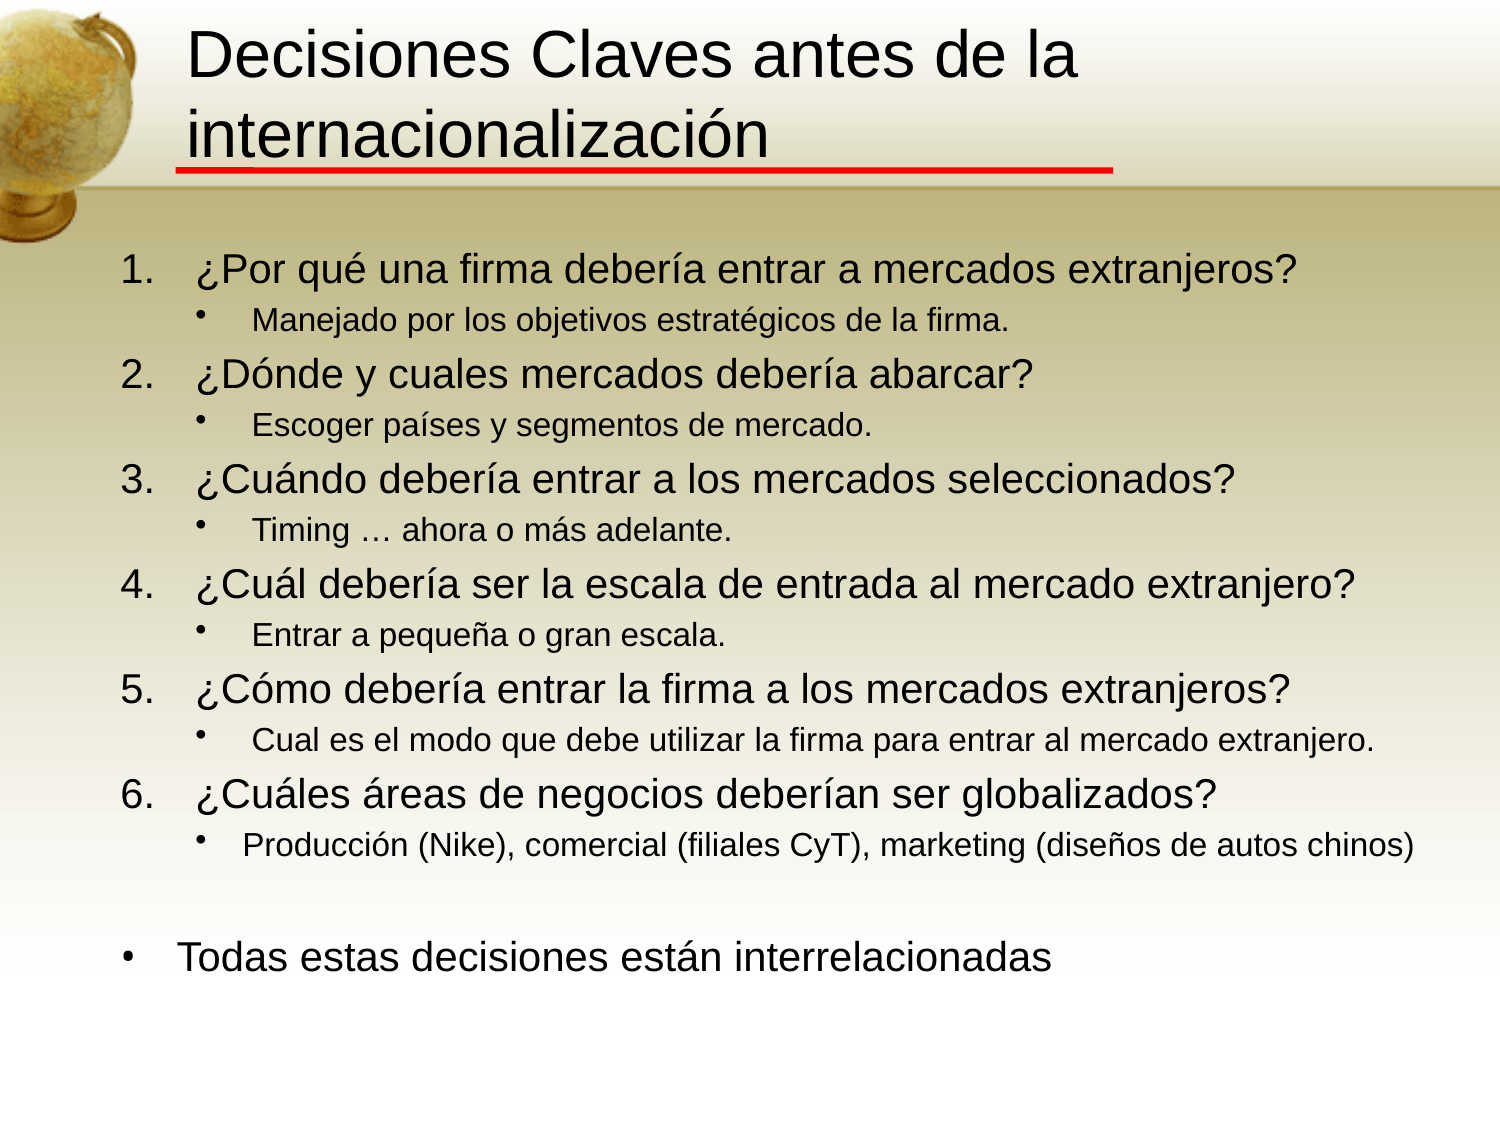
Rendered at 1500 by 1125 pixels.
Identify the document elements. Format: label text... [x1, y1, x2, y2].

picture [0, 0, 1500, 1125]
list ¿Por qué una firma debería entrar a mercados extranjeros? Manejado por los objetivos estratégicos de la firma. ¿Dónde y cuales mercados debería abarcar? Escoger países y segmentos de mercado. ¿Cuándo debería entrar a los mercados seleccionados? Timing … ahora o más adelante. ¿Cuál debería ser la escala de entrada al mercado extranjero? Entrar a pequeña o gran escala. ¿Cómo debería entrar la firma a los mercados extranjeros? Cual es el modo que debe utilizar la firma para entrar al mercado extranjero. ¿Cuáles áreas de negocios deberían ser globalizados? Producción (Nike), comercial (filiales CyT), marketing (diseños de autos chinos) Todas estas decisiones están interrelacionadas [105, 234, 1454, 1091]
title Decisiones Claves antes de la internacionalización [170, 36, 1436, 179]
